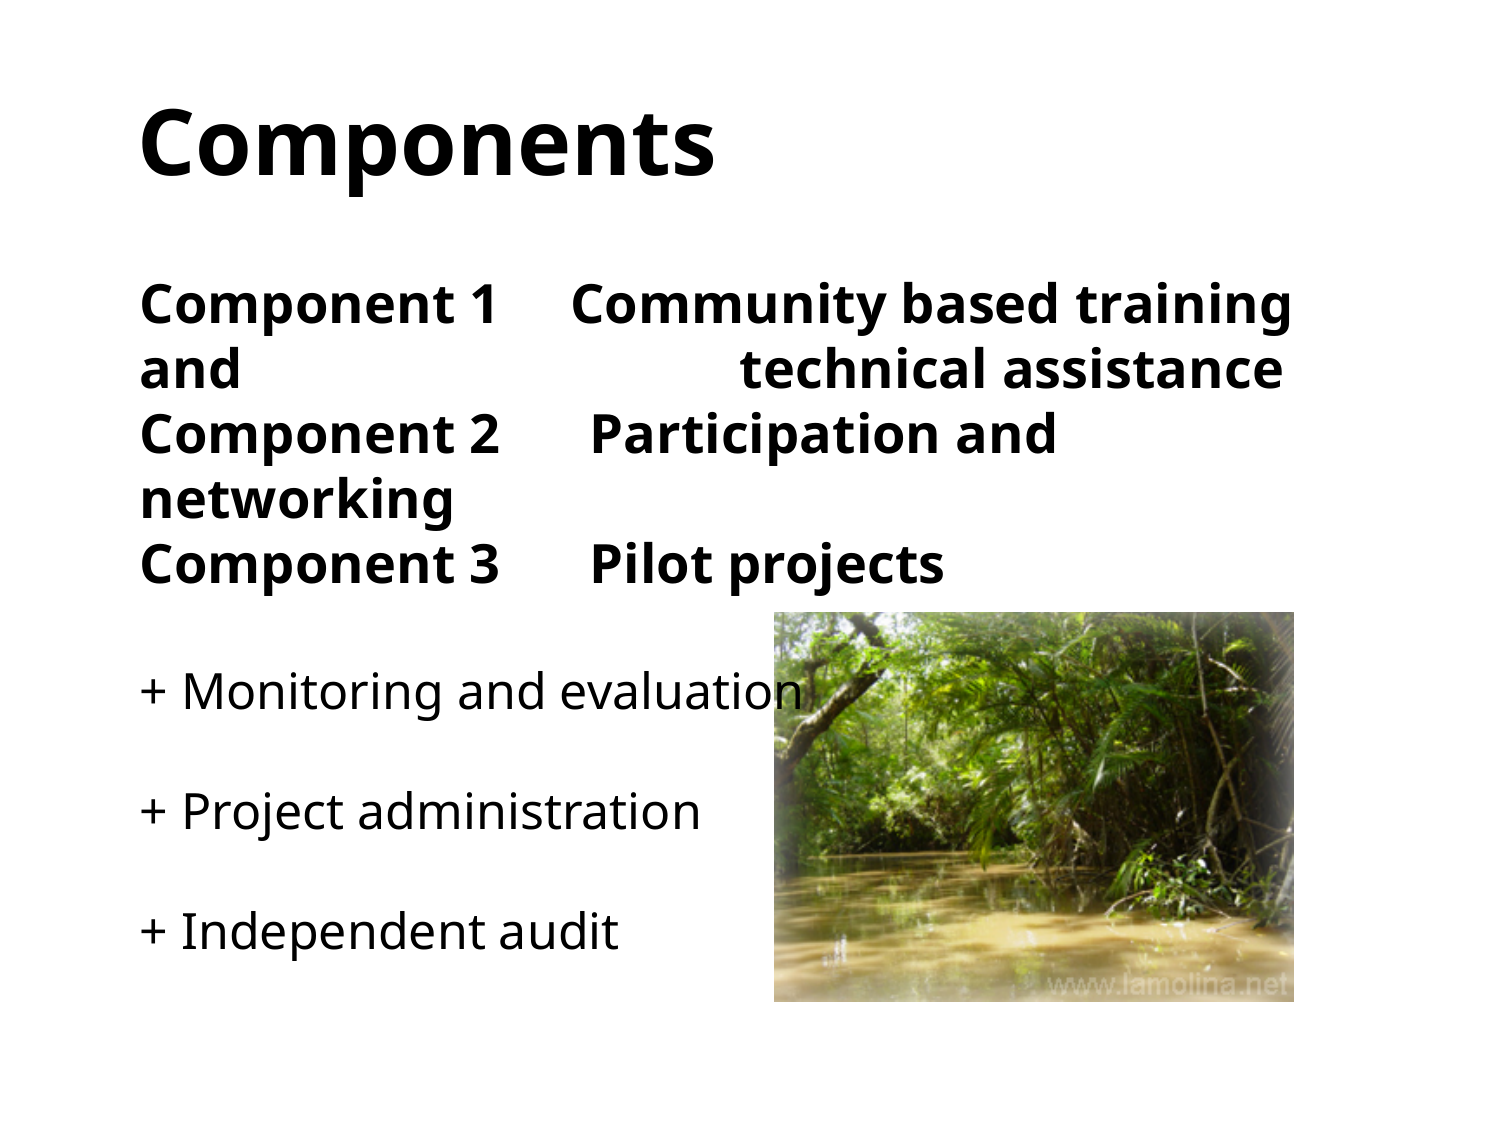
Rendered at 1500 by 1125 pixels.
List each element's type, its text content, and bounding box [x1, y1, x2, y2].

text_box Component 1 Community based training and technical assistance Component 2 Participation and networking Component 3 Pilot projects + Monitoring and evaluation + Project administration + Independent audit [125, 262, 1375, 1087]
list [774, 612, 1294, 1002]
title Components [74, 44, 1426, 233]
